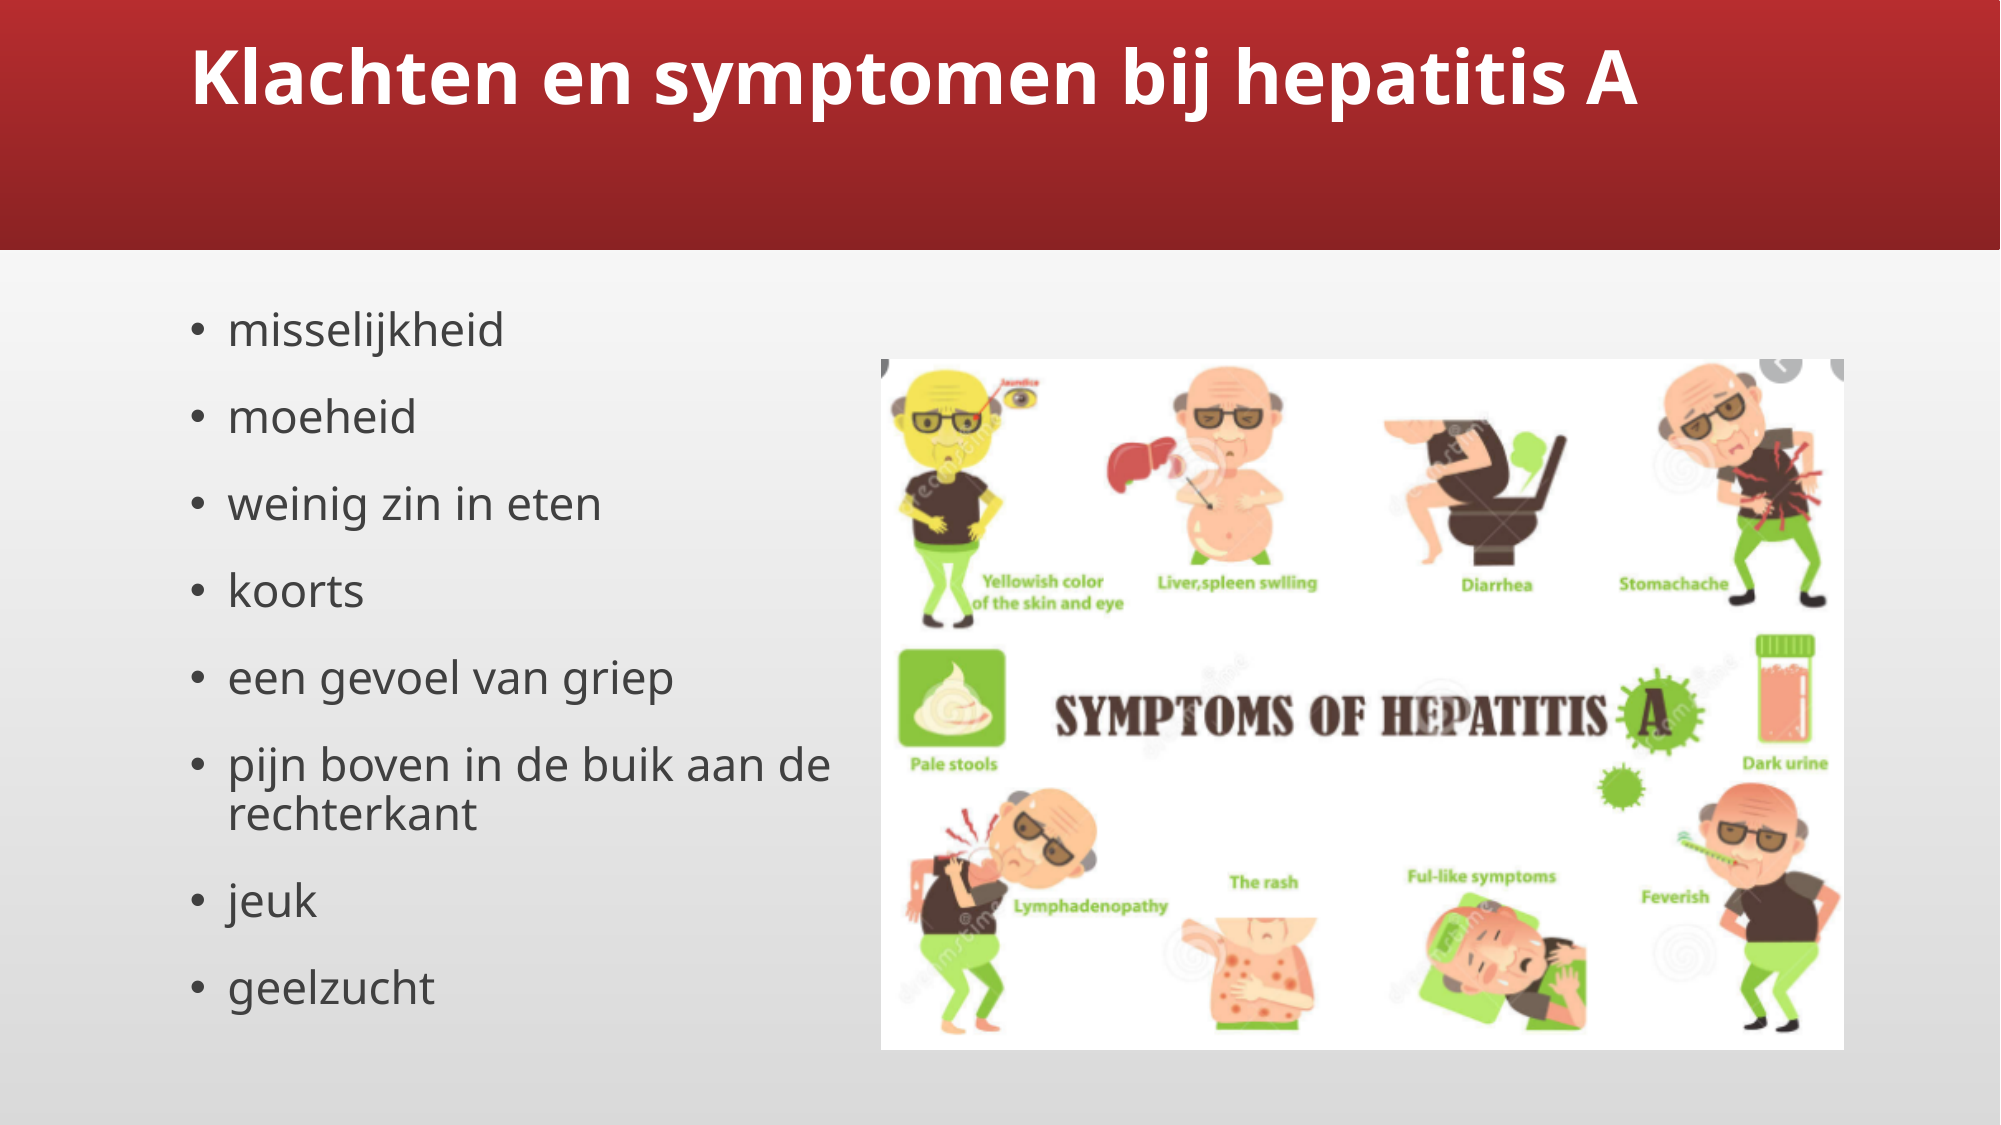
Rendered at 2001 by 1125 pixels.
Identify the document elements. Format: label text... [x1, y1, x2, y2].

list misselijkheid moeheid weinig zin in eten koorts een gevoel van griep pijn boven in de buik aan de rechterkant jeuk geelzucht [174, 299, 963, 1050]
title Klachten en symptomen bij hepatitis A [174, 16, 1825, 234]
picture [881, 359, 1844, 1050]
